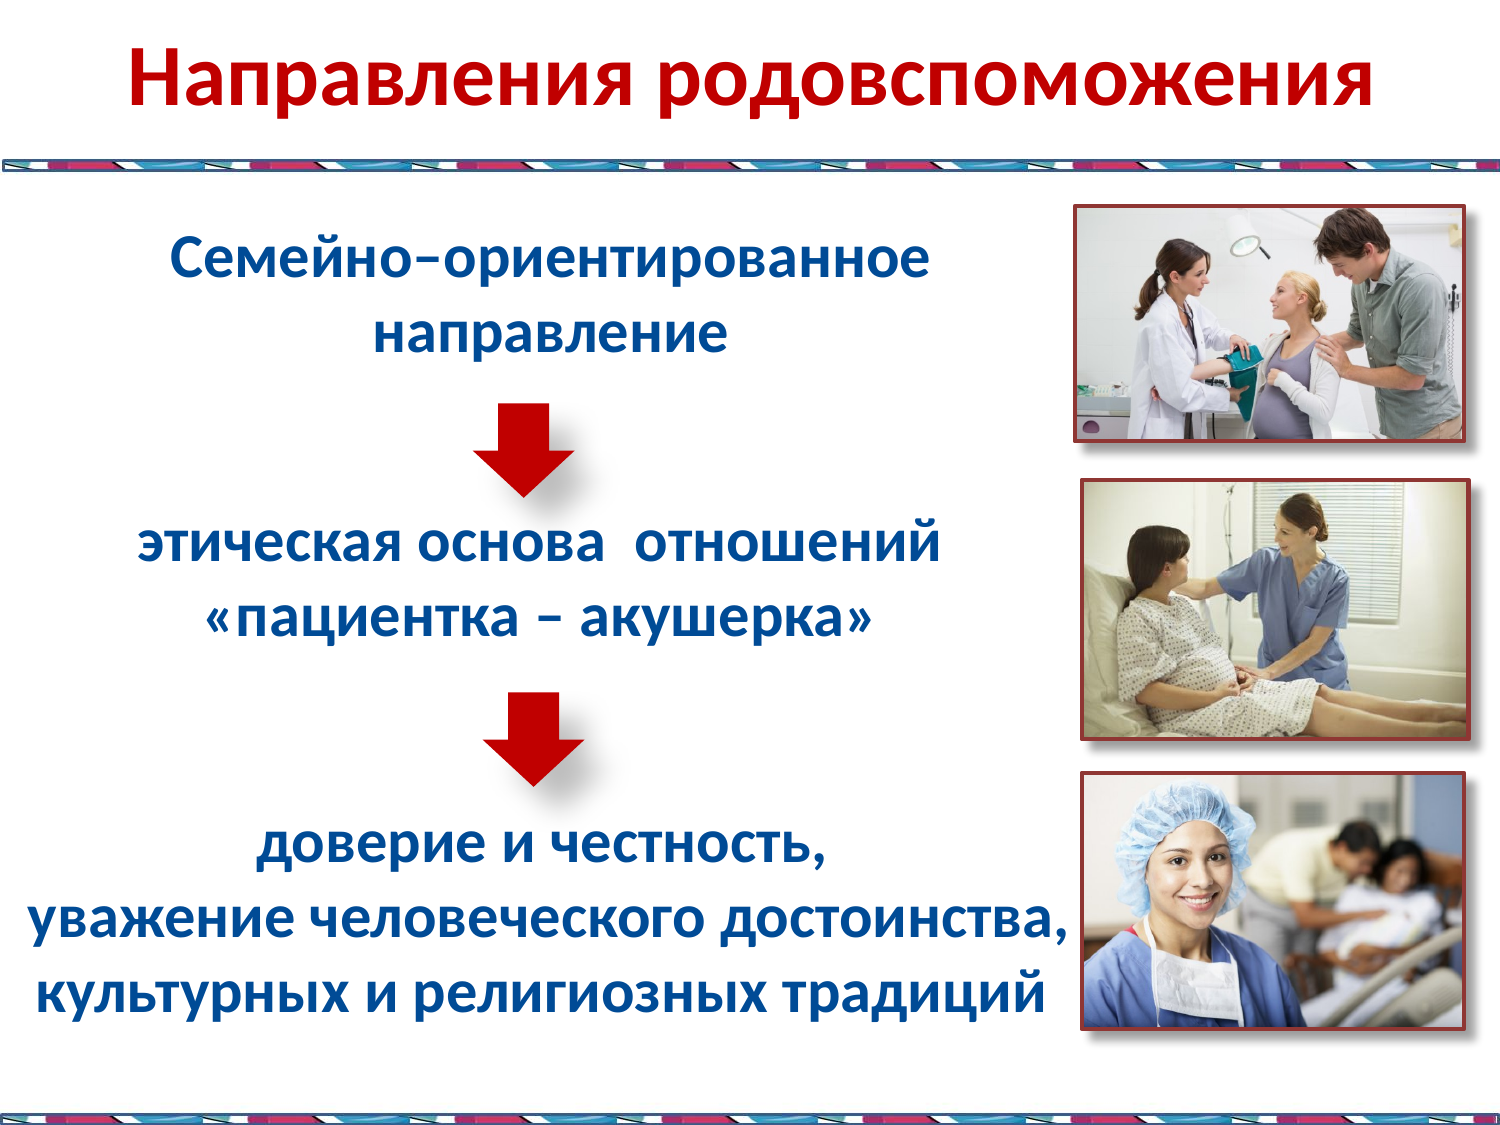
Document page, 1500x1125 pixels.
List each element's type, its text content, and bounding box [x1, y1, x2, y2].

text_box [482, 692, 585, 787]
text_box Направления родовспоможения [81, 30, 1424, 130]
text_box этическая основа отношений «пациентка – акушерка» [95, 491, 987, 657]
text_box [472, 403, 575, 498]
picture [1083, 774, 1463, 1027]
picture [0, 0, 1500, 1125]
text_box Семейно–ориентированное направление [115, 208, 987, 373]
text_box доверие и честность, уважение человеческого достоинства, культурных и религиозных традиций [0, 792, 1084, 1033]
